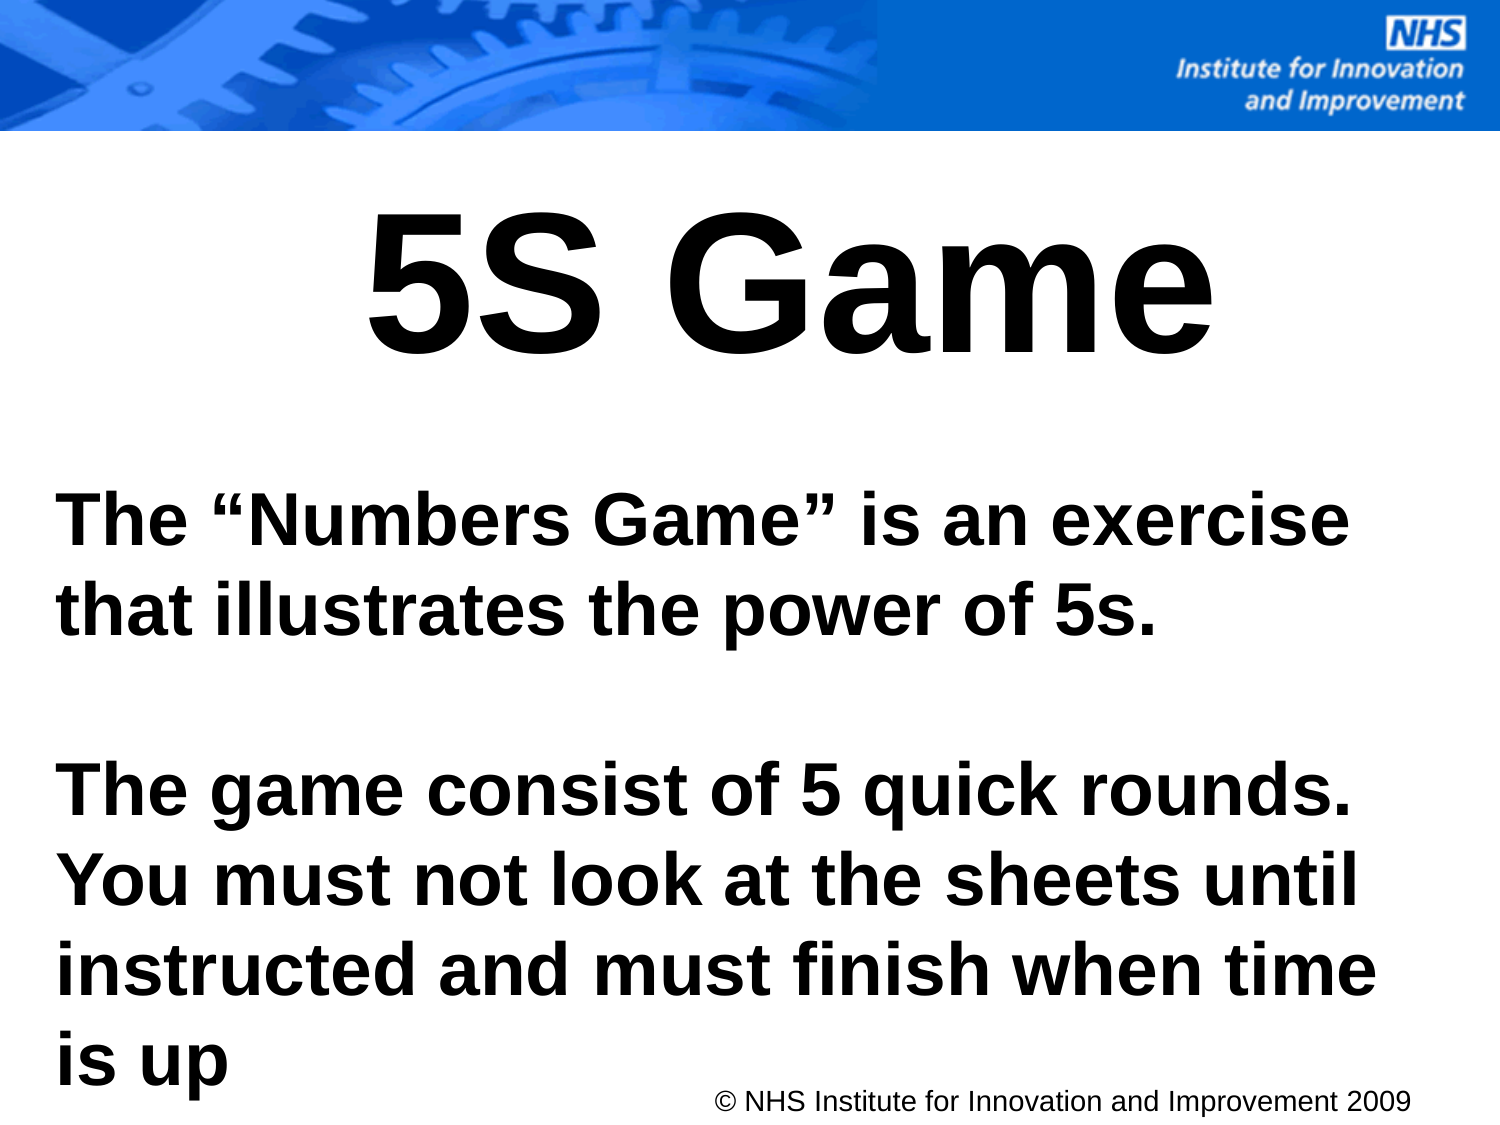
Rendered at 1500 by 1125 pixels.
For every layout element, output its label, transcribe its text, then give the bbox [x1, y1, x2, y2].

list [0, 0, 1500, 131]
text_box © NHS Institute for Innovation and Improvement 2009 [699, 1075, 1500, 1125]
text_box The “Numbers Game” is an exercise that illustrates the power of 5s. The game consist of 5 quick rounds. You must not look at the sheets until instructed and must finish when time is up [41, 400, 1435, 1125]
text_box 5S Game [41, 137, 1500, 400]
